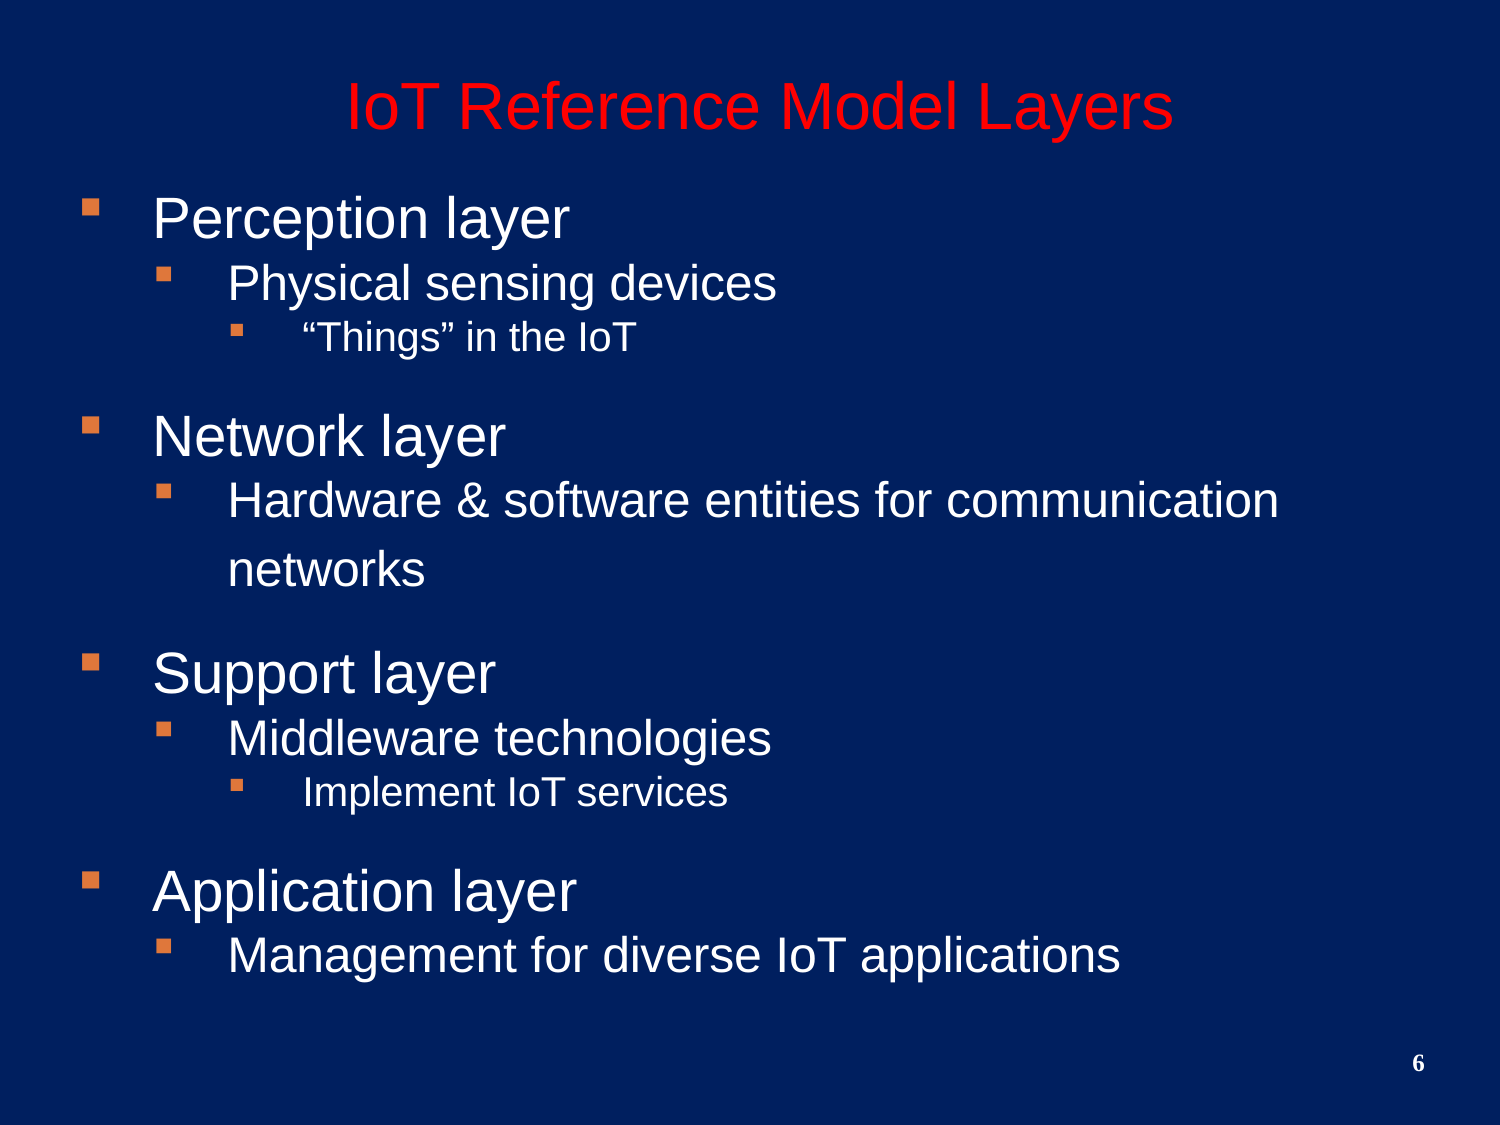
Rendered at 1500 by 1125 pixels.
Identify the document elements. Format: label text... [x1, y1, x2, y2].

text_box Perception layer Physical sensing devices “Things” in the IoT Network layer Hardware & software entities for communication networks Support layer Middleware technologies Implement IoT services Application layer Management for diverse IoT applications [75, 180, 1463, 983]
slide_number 6 [1080, 1046, 1425, 1125]
title IoT Reference Model Layers [44, 37, 1456, 251]
